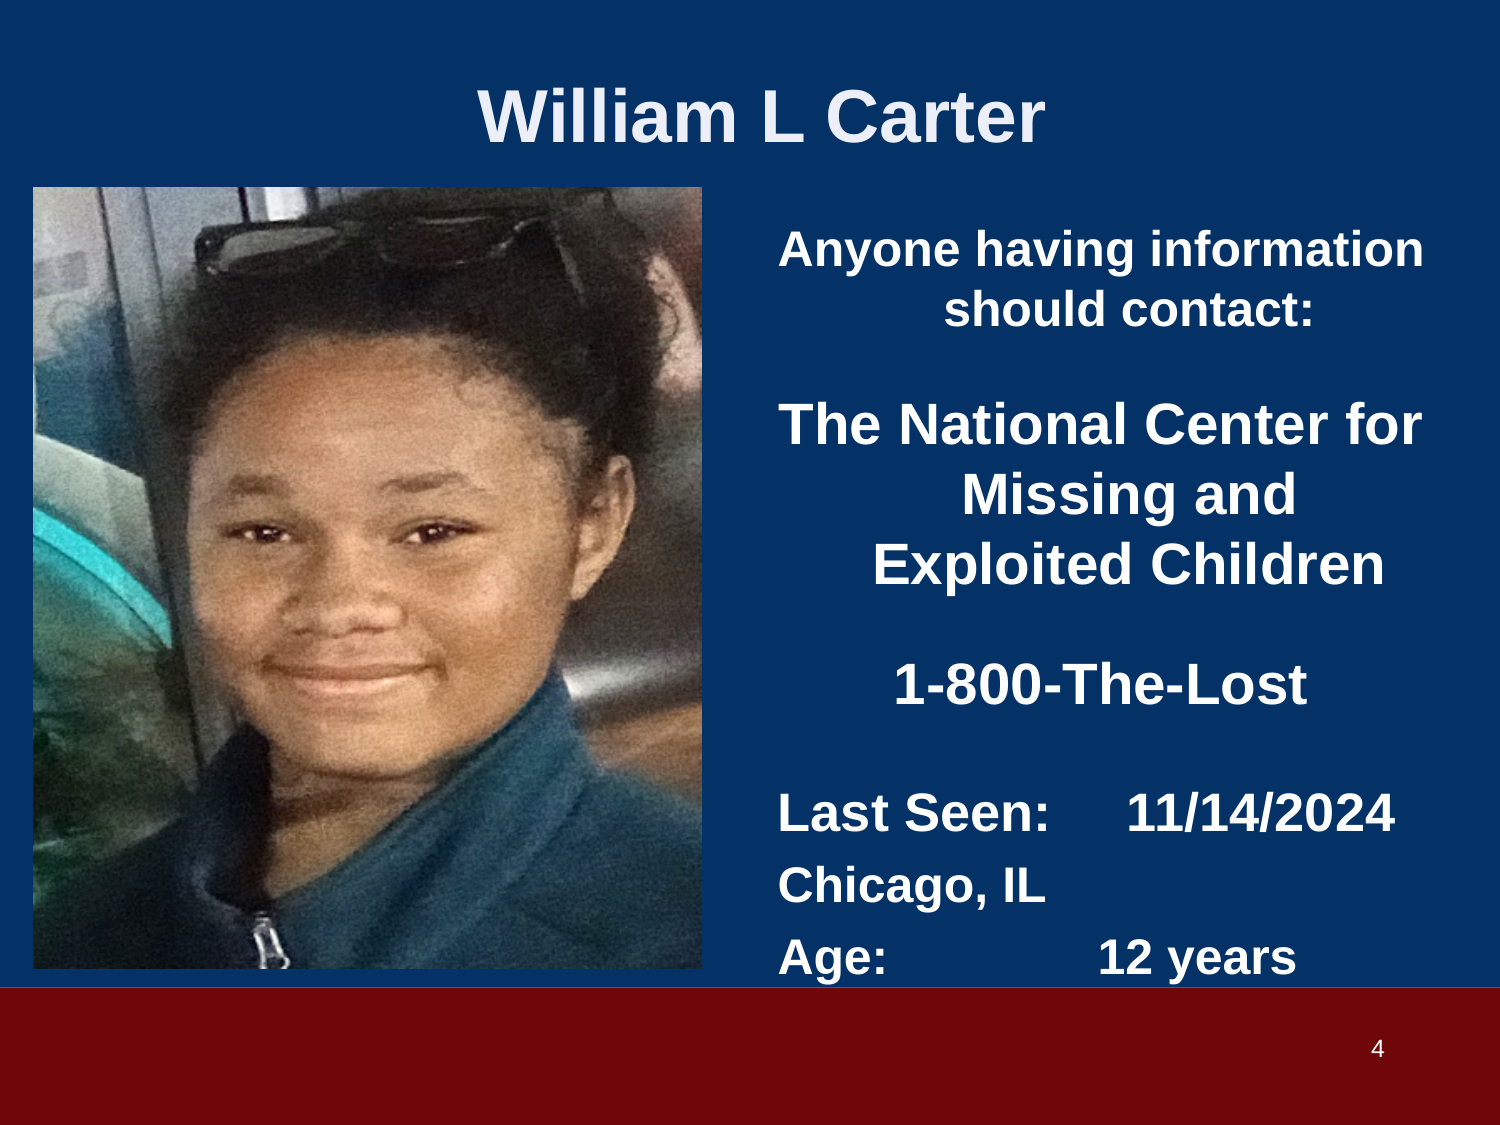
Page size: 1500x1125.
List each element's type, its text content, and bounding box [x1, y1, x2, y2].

picture [33, 187, 702, 969]
list Anyone having information should contact: The National Center for Missing and Exploited Children 1-800-The-Lost Last Seen: 11/14/2024 Chicago, IL Age: 12 years [762, 208, 1441, 990]
title William L Carter [125, 37, 1400, 188]
slide_number 4 [1087, 1025, 1400, 1100]
